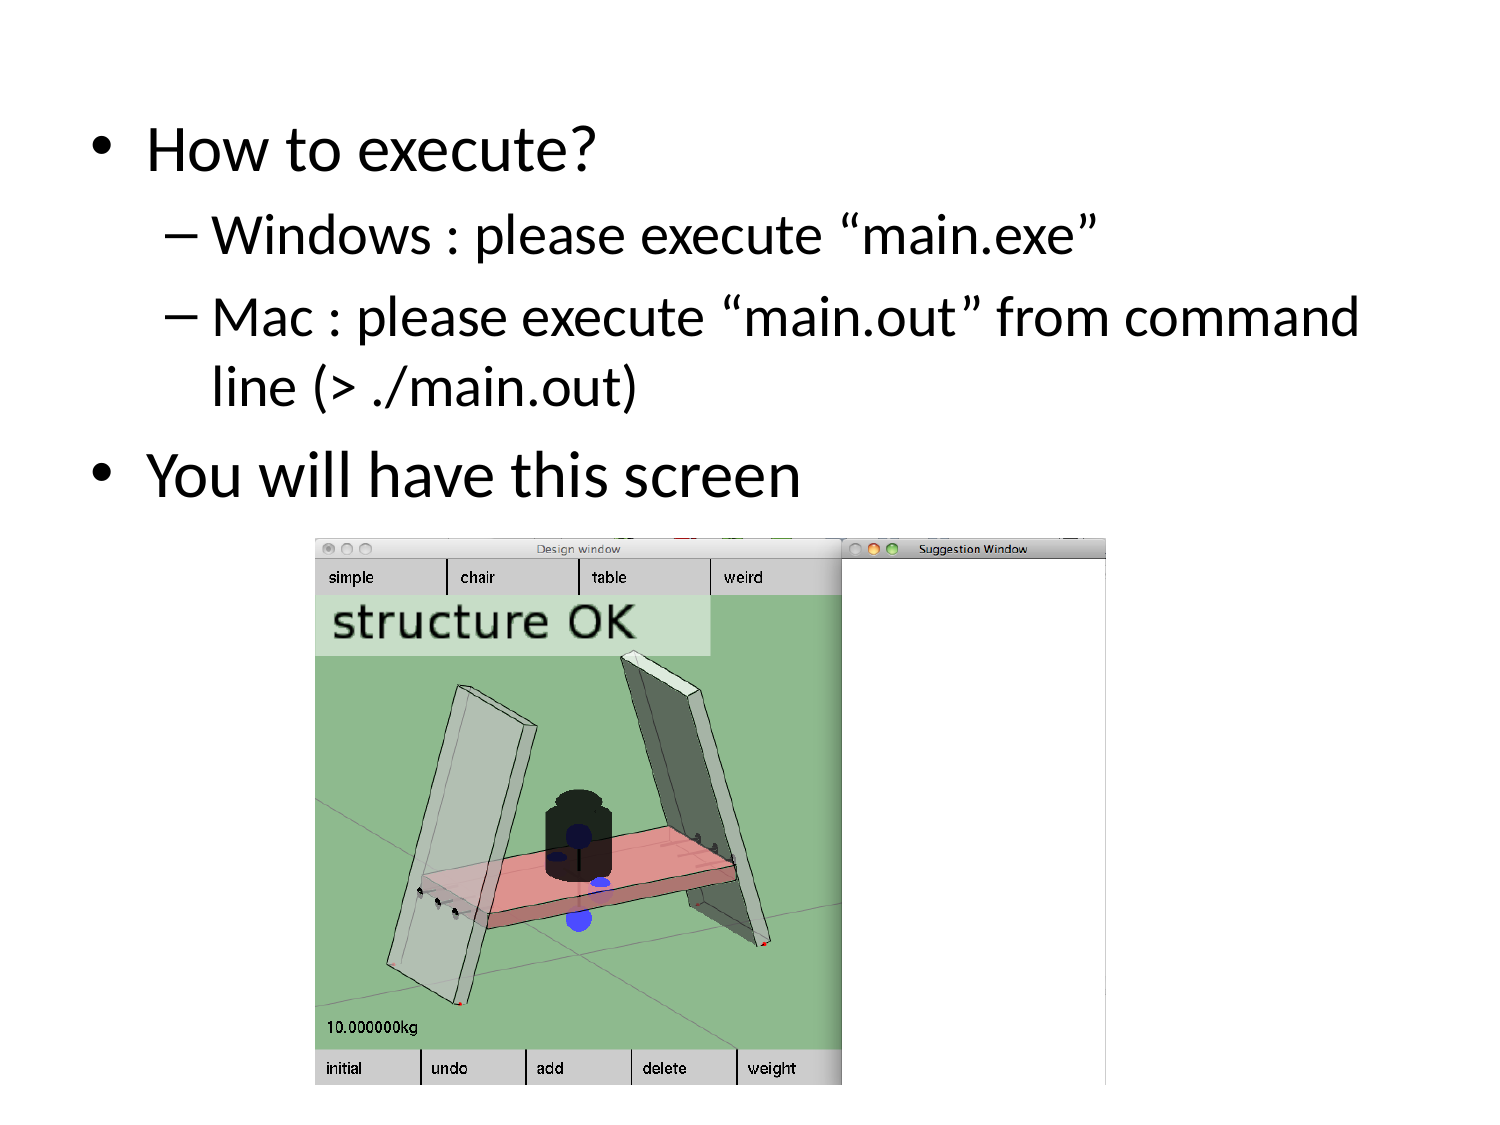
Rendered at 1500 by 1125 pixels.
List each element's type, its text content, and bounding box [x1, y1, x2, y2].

list How to execute? Windows : please execute “main.exe” Mac : please execute “main.out” from command line (> ./main.out) You will have this screen [75, 96, 1425, 840]
picture [315, 538, 1106, 1085]
